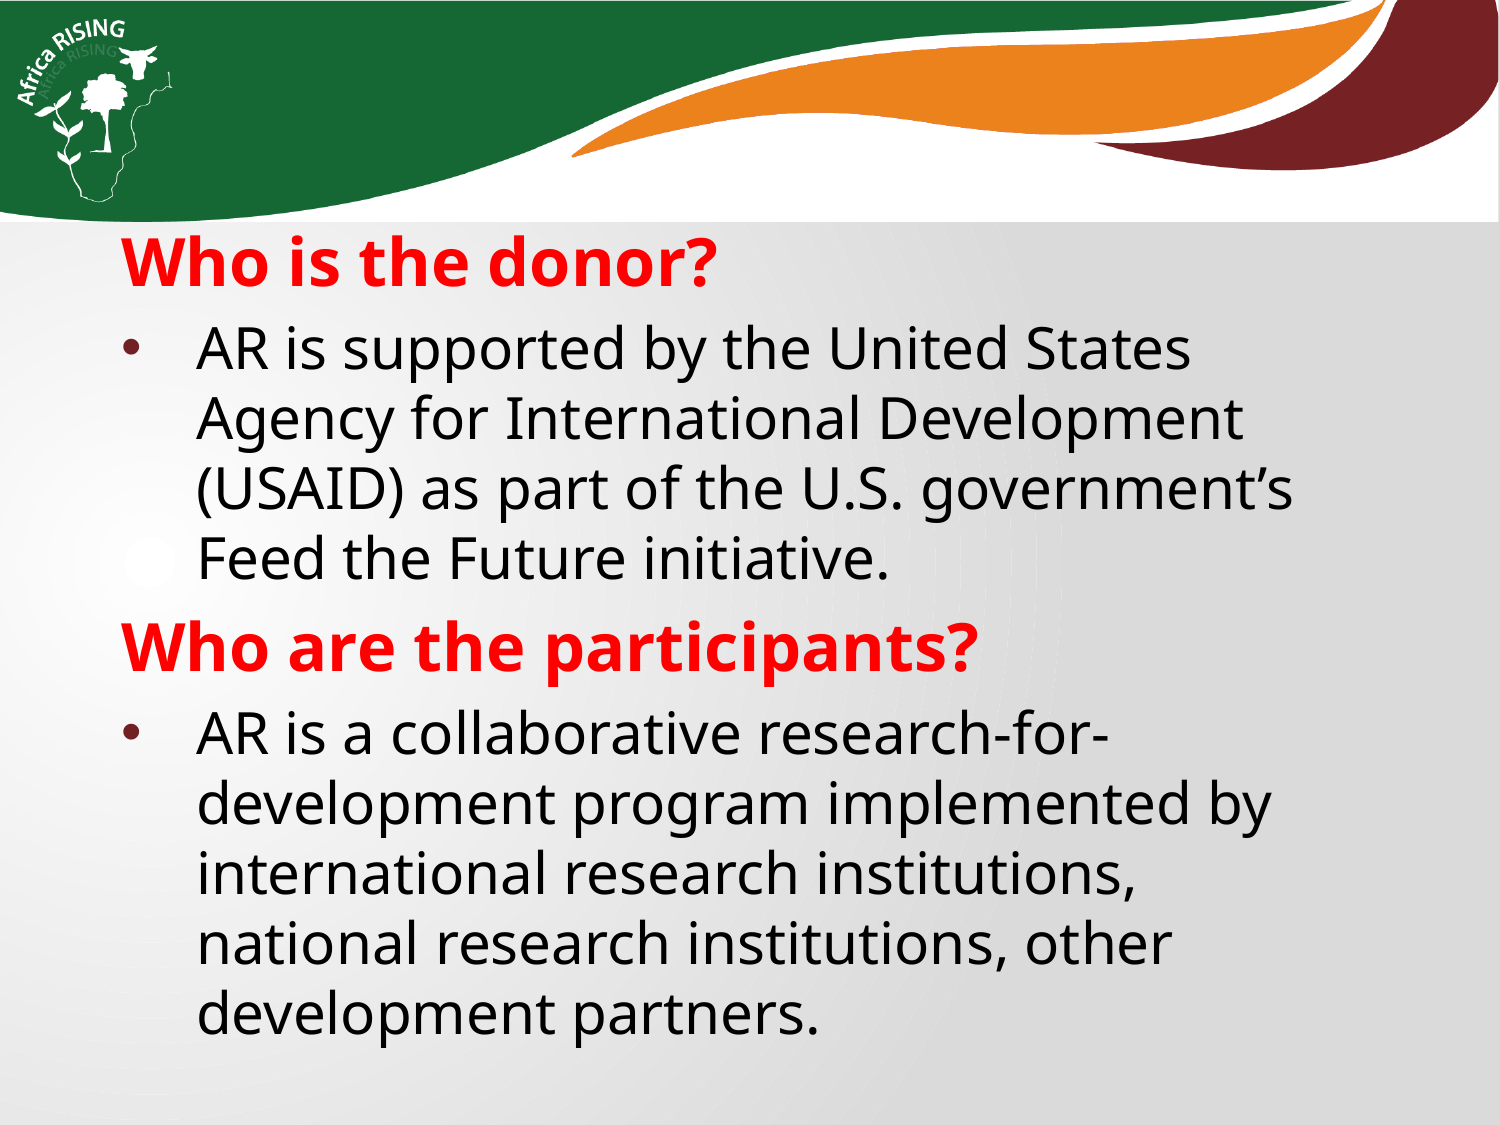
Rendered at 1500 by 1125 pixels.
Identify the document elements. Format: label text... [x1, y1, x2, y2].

list Who is the donor? AR is supported by the United States Agency for International Development (USAID) as part of the U.S. government’s Feed the Future initiative. Who are the participants? AR is a collaborative research-for-development program implemented by international research institutions, national research institutions, other development partners. [87, 212, 1363, 1050]
picture [0, 0, 1499, 222]
